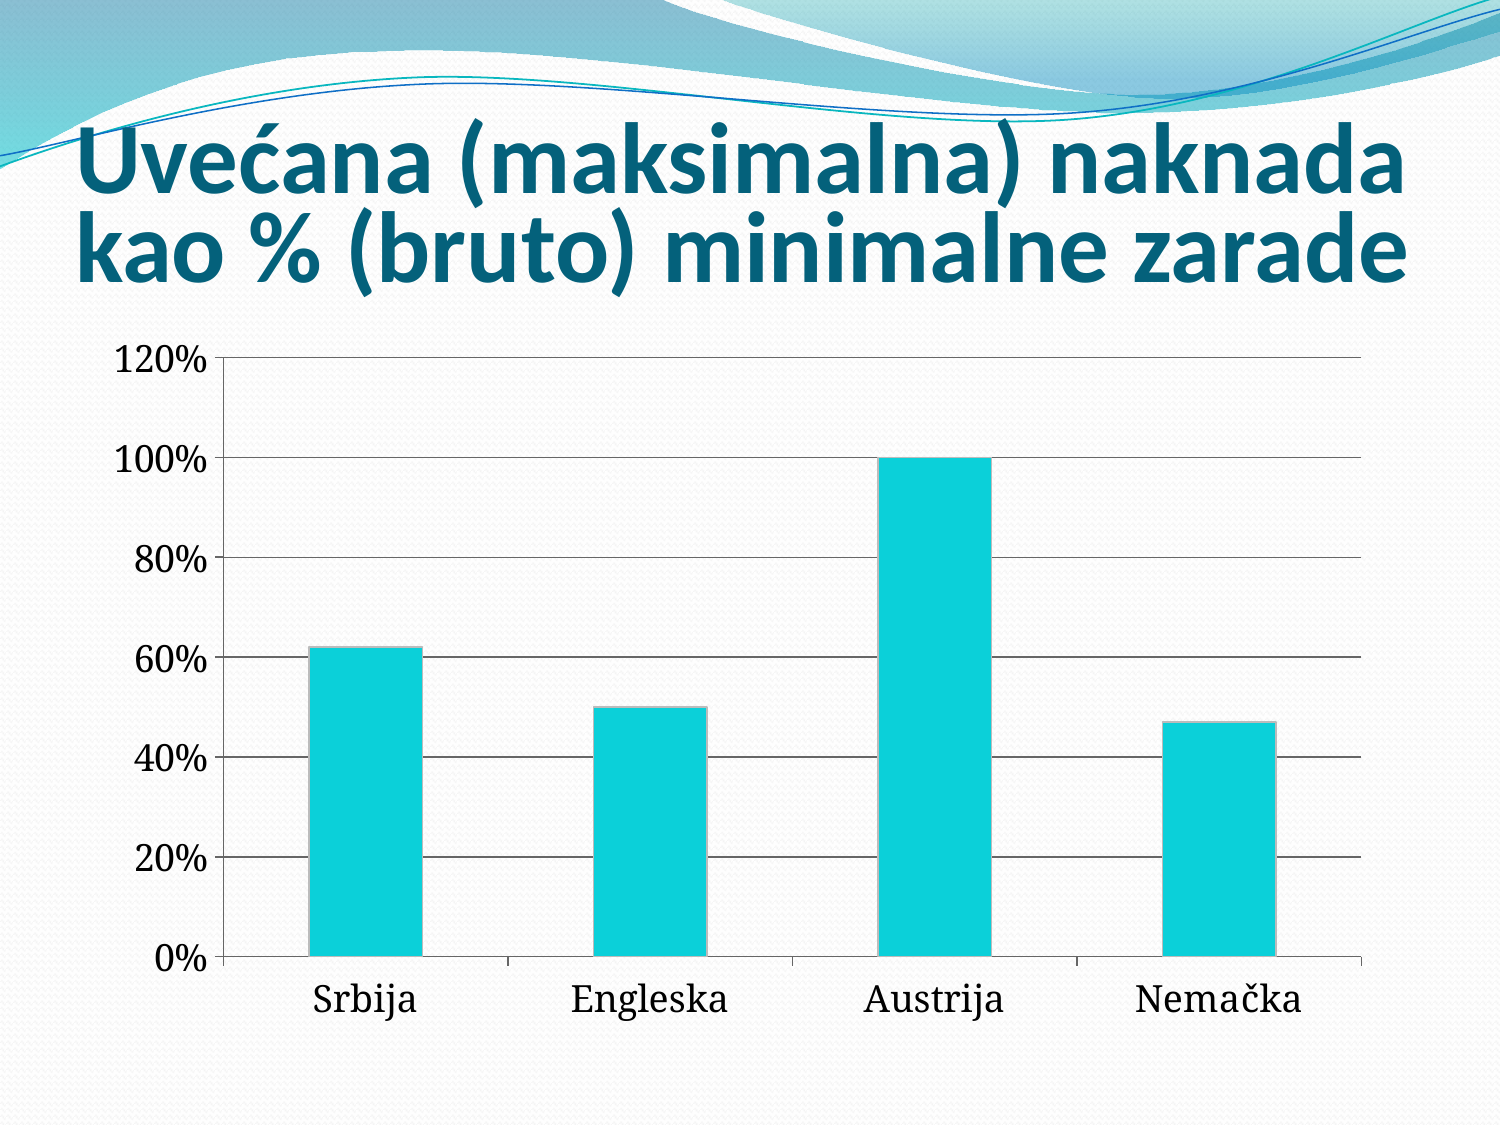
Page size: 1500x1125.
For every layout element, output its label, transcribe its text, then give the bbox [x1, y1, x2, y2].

title Uvećana (maksimalna) naknada kao % (bruto) minimalne zarade [75, 115, 1425, 303]
chart [87, 317, 1388, 1038]
